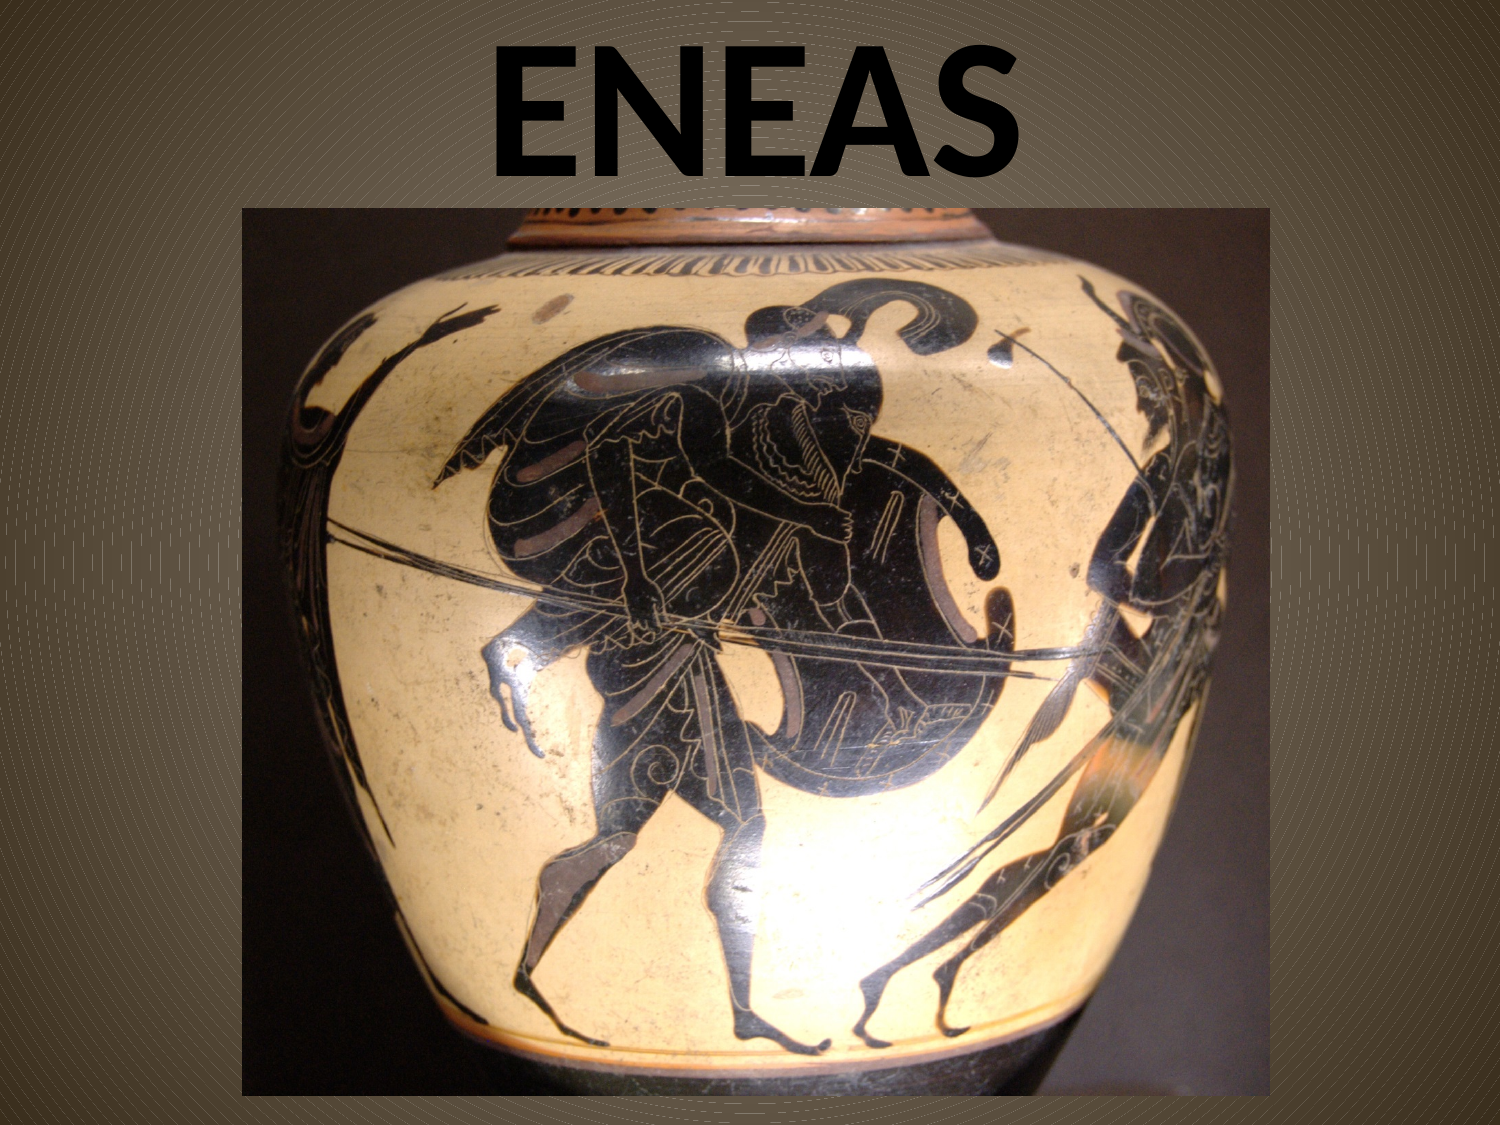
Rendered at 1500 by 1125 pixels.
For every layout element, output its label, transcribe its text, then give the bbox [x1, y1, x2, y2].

picture [241, 207, 1270, 1097]
title ENEAS [135, 0, 1376, 194]
